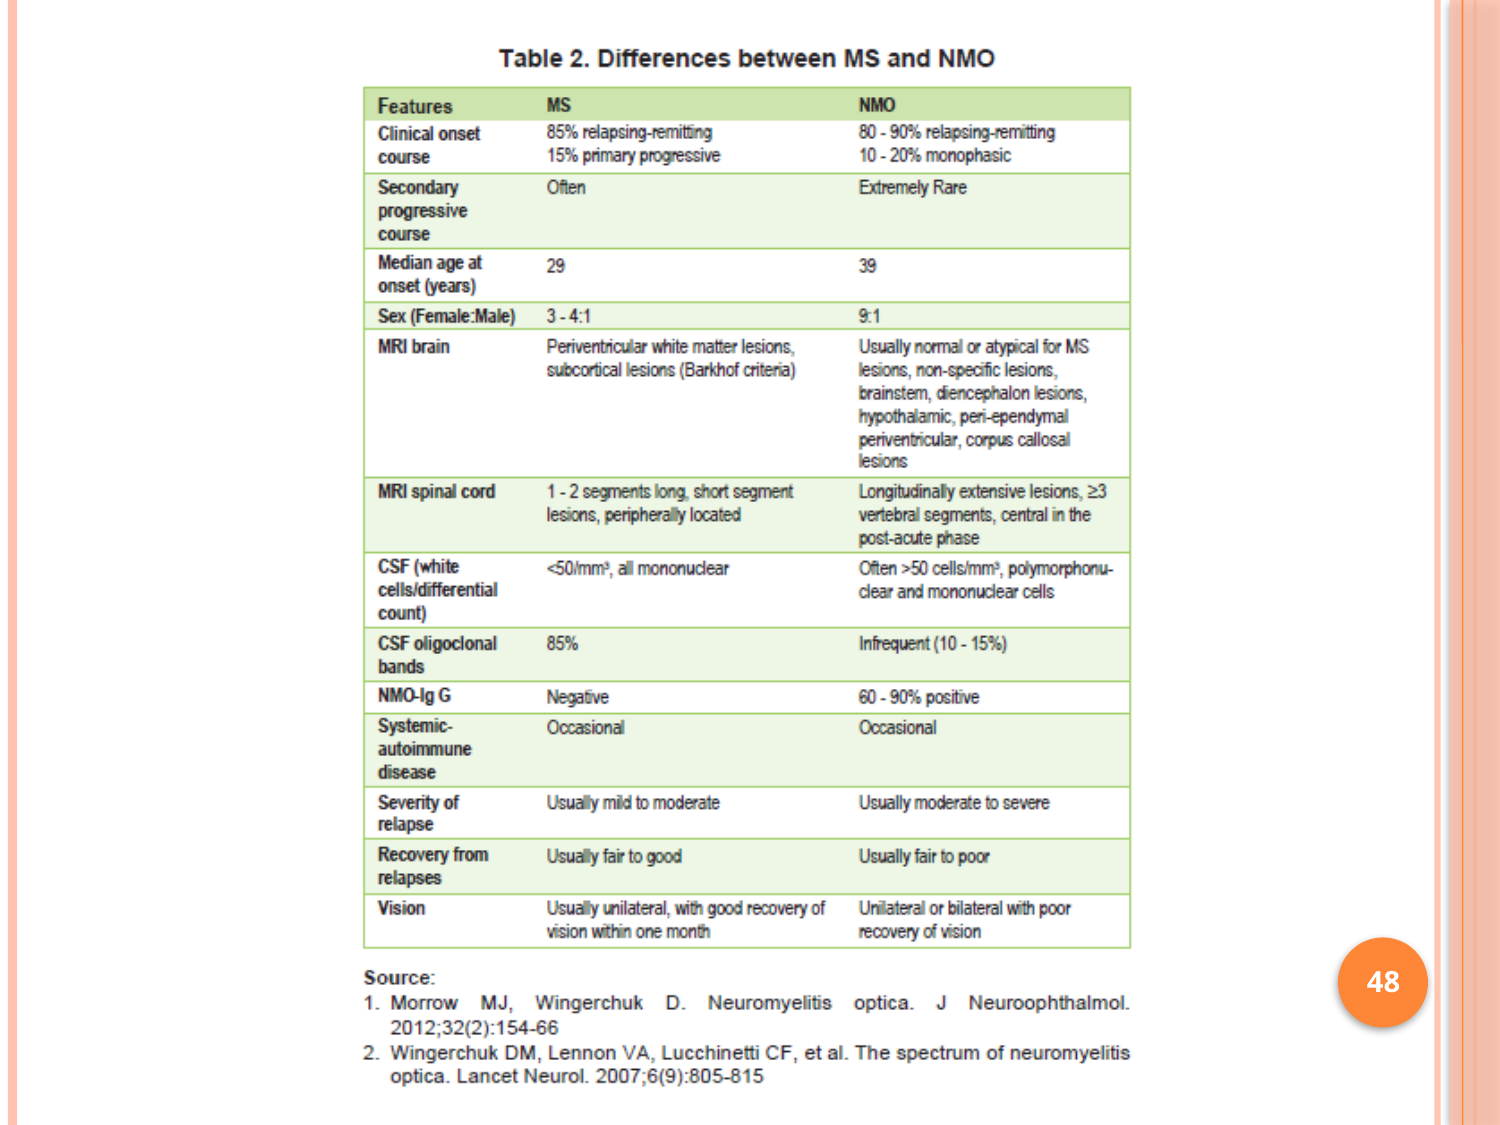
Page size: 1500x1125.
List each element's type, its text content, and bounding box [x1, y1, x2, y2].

slide_number 48 [1333, 940, 1434, 1027]
picture [351, 36, 1144, 1094]
